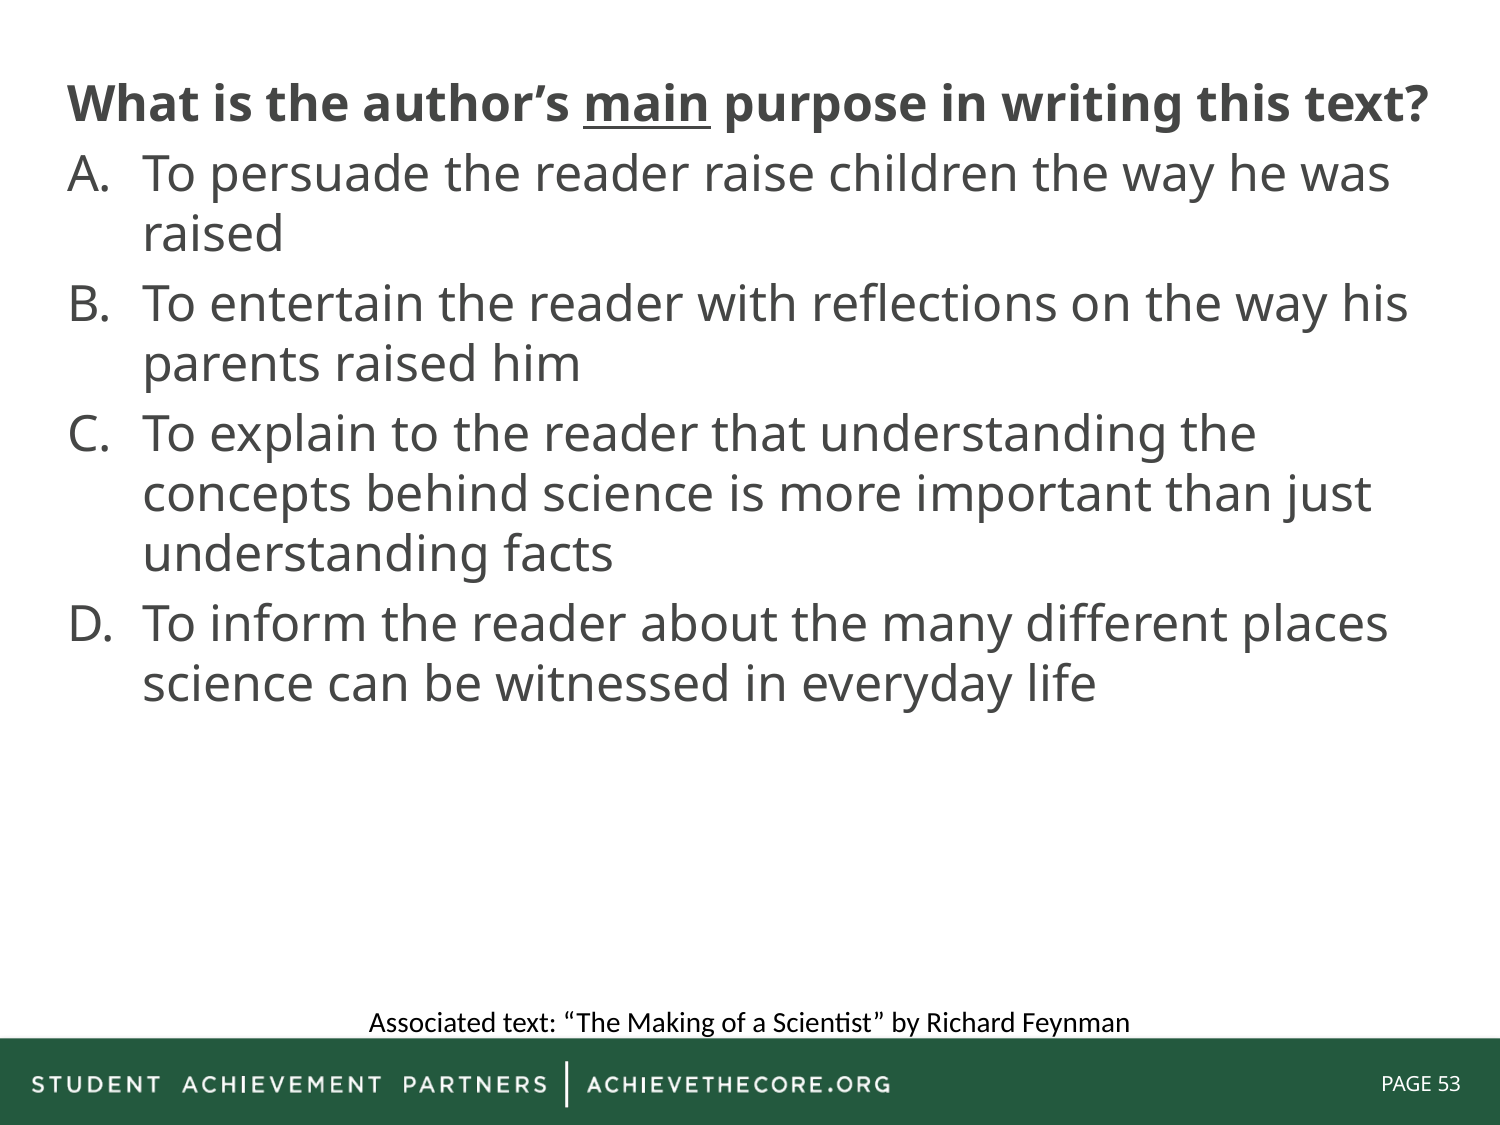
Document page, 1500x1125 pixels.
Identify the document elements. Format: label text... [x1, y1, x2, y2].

text_box Associated text: “The Making of a Scientist” by Richard Feynman [0, 995, 1500, 1046]
list What is the author’s main purpose in writing this text? To persuade the reader raise children the way he was raised To entertain the reader with reflections on the way his parents raised him To explain to the reader that understanding the concepts behind science is more important than just understanding facts To inform the reader about the many different places science can be witnessed in everyday life [52, 64, 1450, 761]
